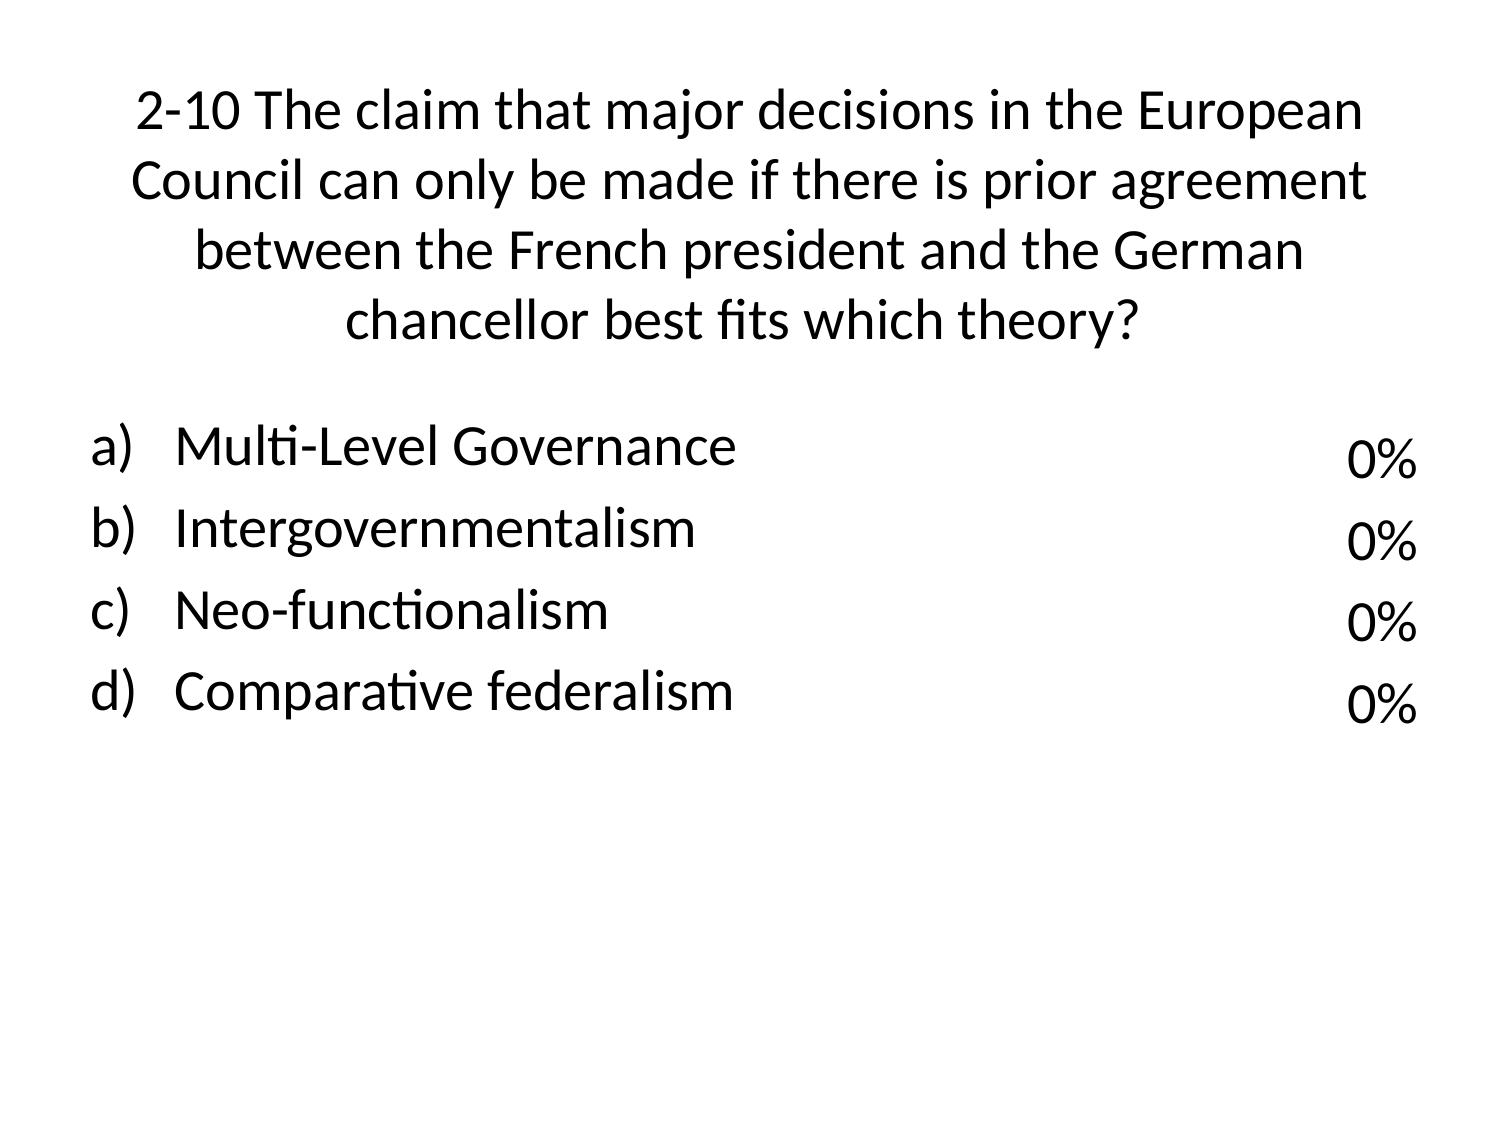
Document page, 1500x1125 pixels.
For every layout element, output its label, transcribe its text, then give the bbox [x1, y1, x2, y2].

list Multi-Level Governance Intergovernmentalism Neo-functionalism Comparative federalism [74, 399, 1117, 741]
list 0% 0% 0% 0% [1149, 412, 1434, 1125]
title 2-10 The claim that major decisions in the European Council can only be made if there is prior agreement between the French president and the German chancellor best fits which theory? [74, 63, 1426, 360]
